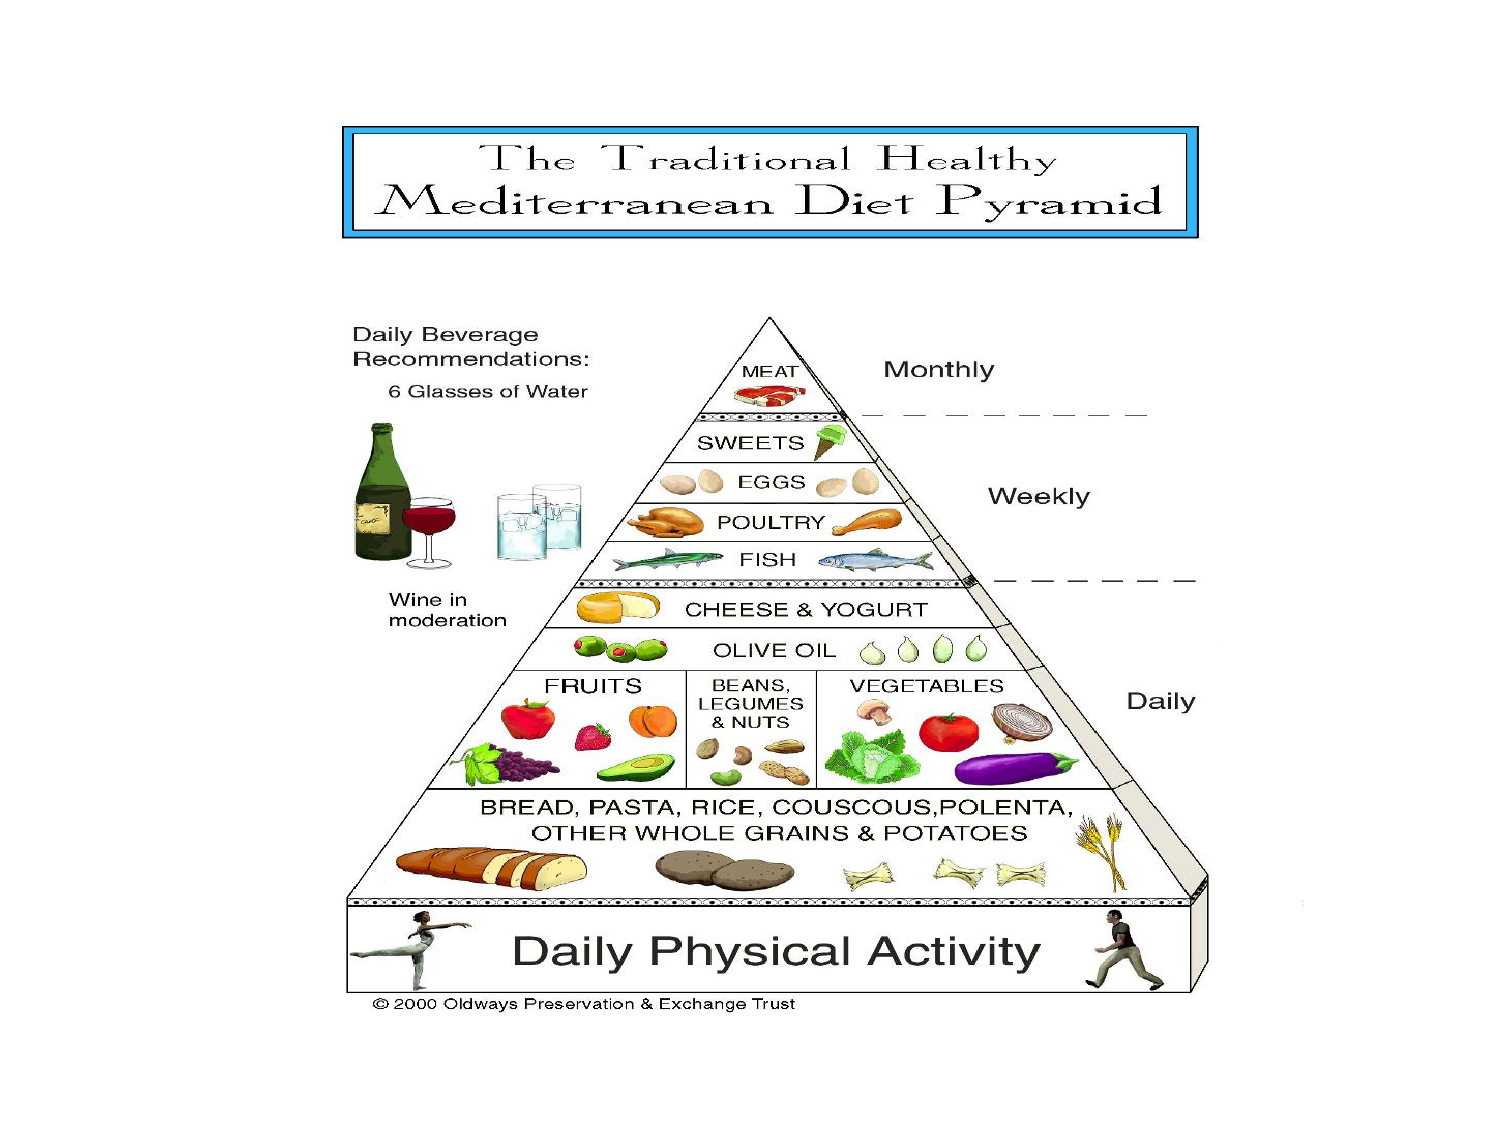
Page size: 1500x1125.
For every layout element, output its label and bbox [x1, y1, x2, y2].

list [237, 74, 1305, 1025]
